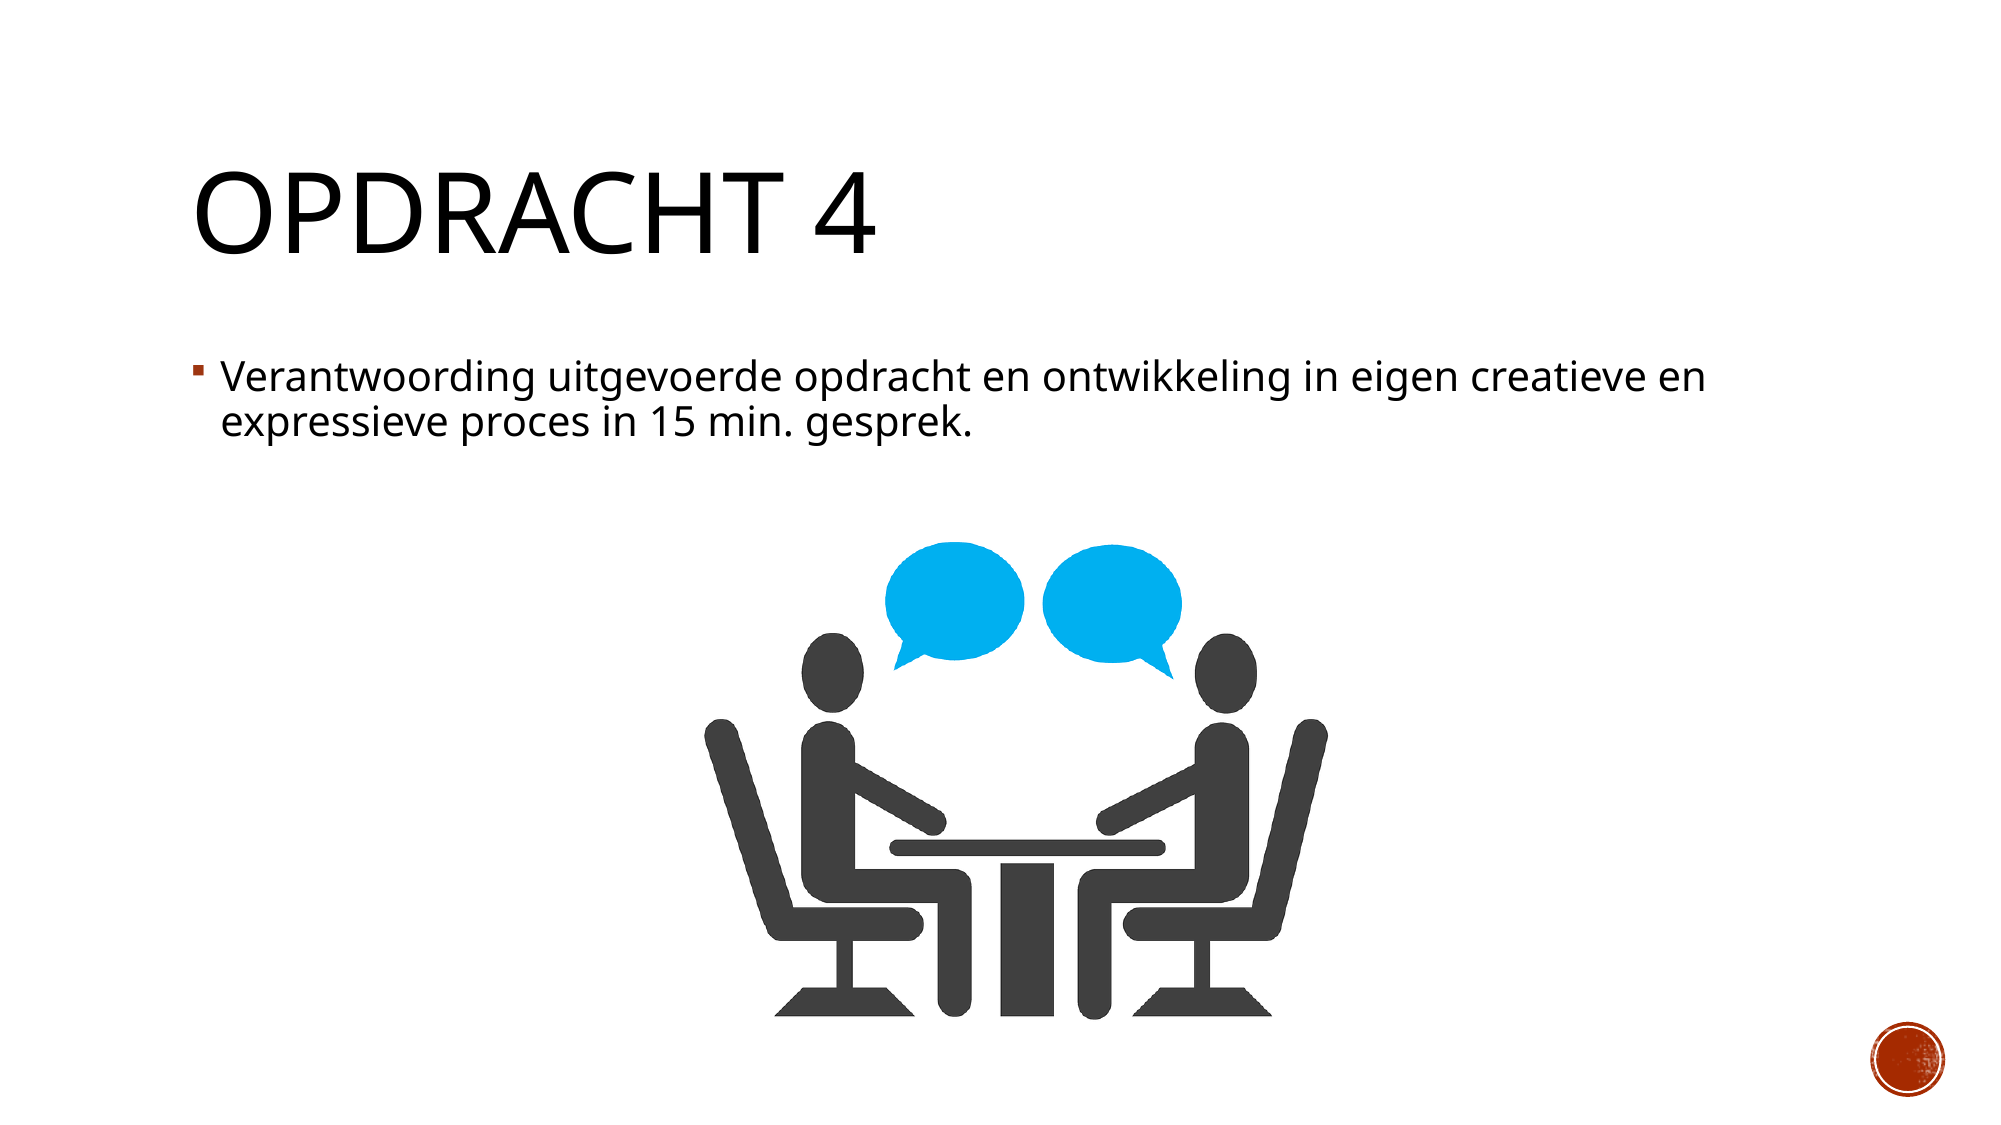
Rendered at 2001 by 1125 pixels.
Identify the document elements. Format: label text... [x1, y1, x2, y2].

picture [637, 503, 1387, 1067]
list Verantwoording uitgevoerde opdracht en ontwikkeling in eigen creatieve en expressieve proces in 15 min. gesprek. [175, 348, 1826, 1013]
title Opdracht 4 [175, 85, 1826, 348]
